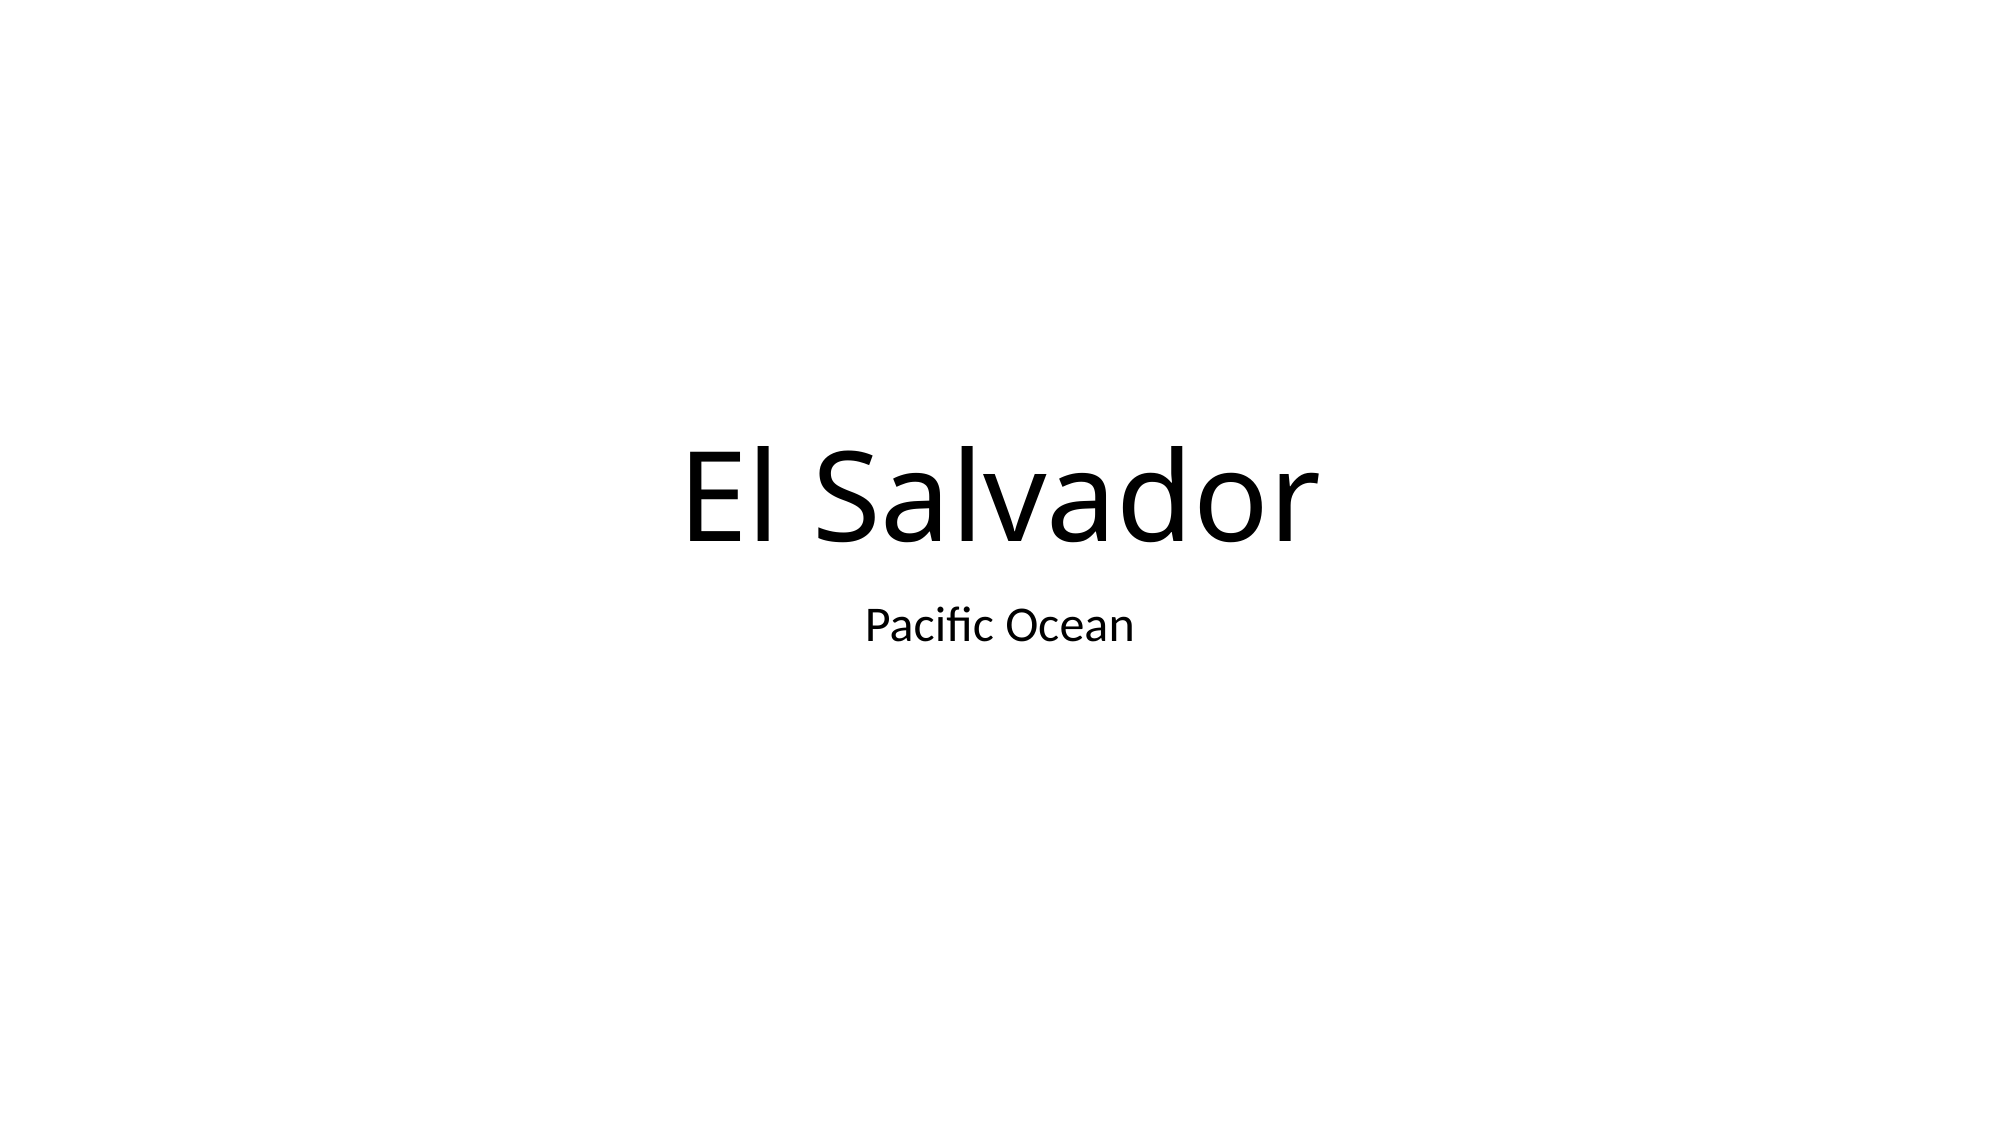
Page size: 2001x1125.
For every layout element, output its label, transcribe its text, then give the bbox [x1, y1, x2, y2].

subtitle Pacific Ocean [249, 590, 1750, 863]
title El Salvador [249, 184, 1750, 576]
